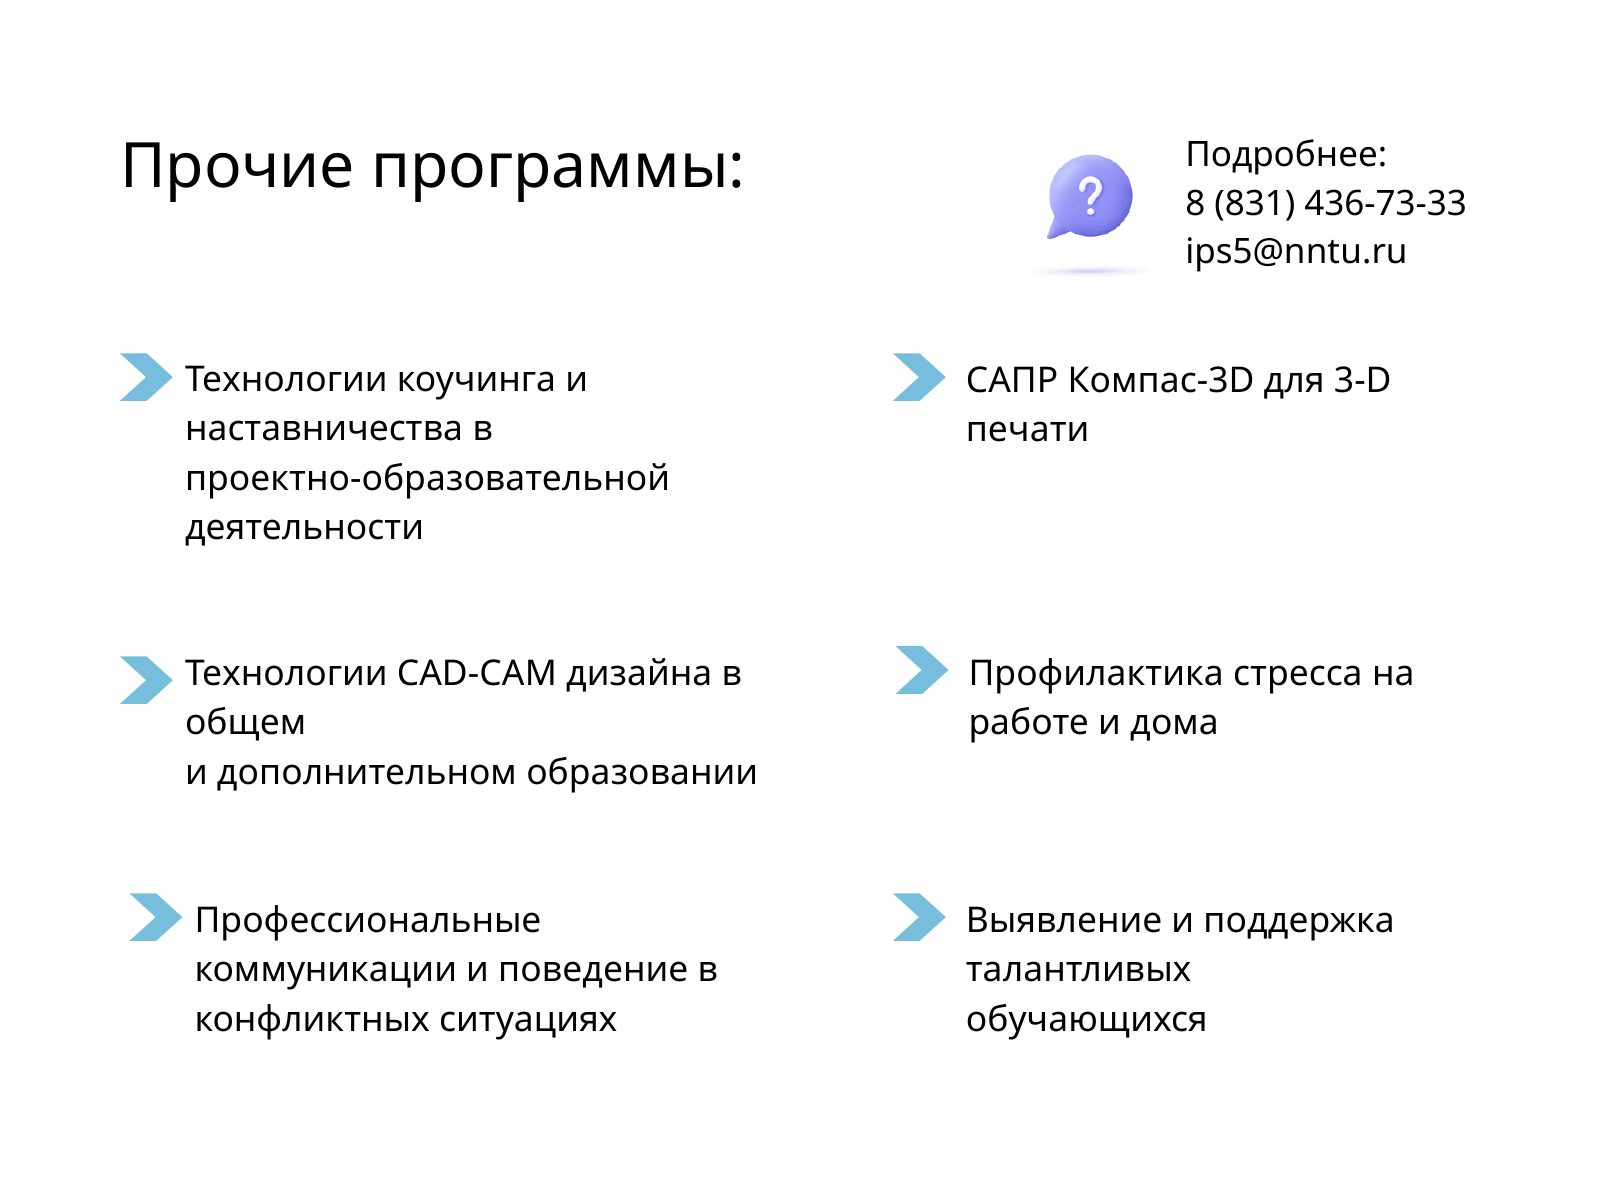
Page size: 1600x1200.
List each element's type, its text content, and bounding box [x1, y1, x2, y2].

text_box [892, 889, 1478, 1039]
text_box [129, 889, 810, 1042]
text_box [892, 349, 1481, 448]
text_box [119, 642, 801, 792]
text_box Прочие программы: [119, 112, 1136, 200]
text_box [1012, 128, 1481, 285]
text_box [895, 642, 1481, 741]
text_box Технологии коучинга и наставничества в проектно-образовательной деятельности [185, 348, 800, 548]
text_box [119, 353, 174, 402]
